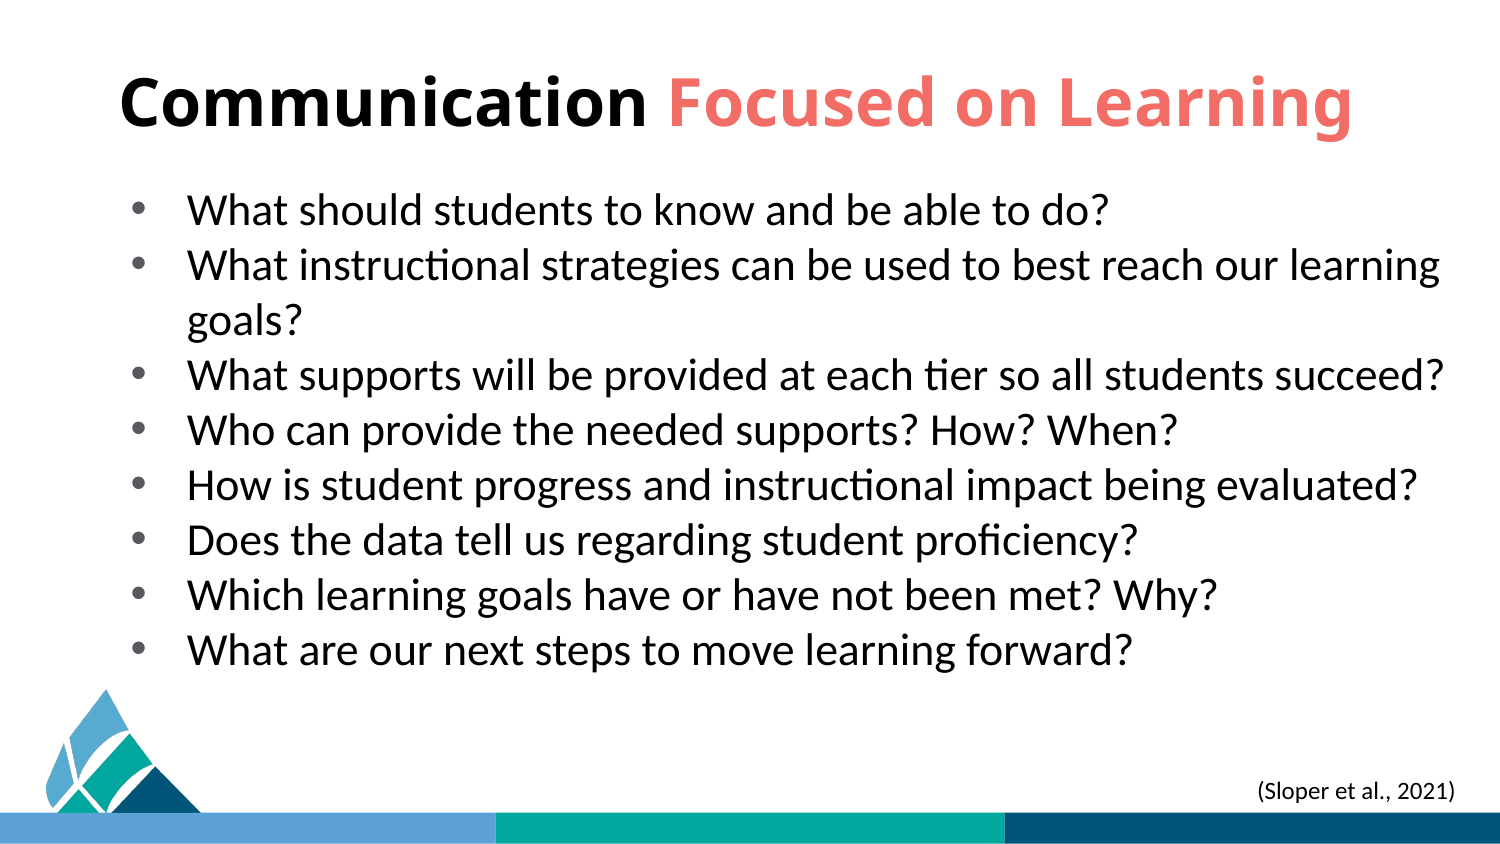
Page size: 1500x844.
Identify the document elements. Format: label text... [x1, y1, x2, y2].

title Communication Focused on Learning [103, 44, 1397, 165]
text_box (Sloper et al., 2021) [148, 766, 1472, 812]
list What should students to know and be able to do? What instructional strategies can be used to best reach our learning goals? What supports will be provided at each tier so all students succeed? Who can provide the needed supports? How? When? How is student progress and instructional impact being evaluated? Does the data tell us regarding student proficiency? Which learning goals have or have not been met? Why? What are our next steps to move learning forward? [103, 165, 1470, 666]
picture [46, 689, 201, 813]
